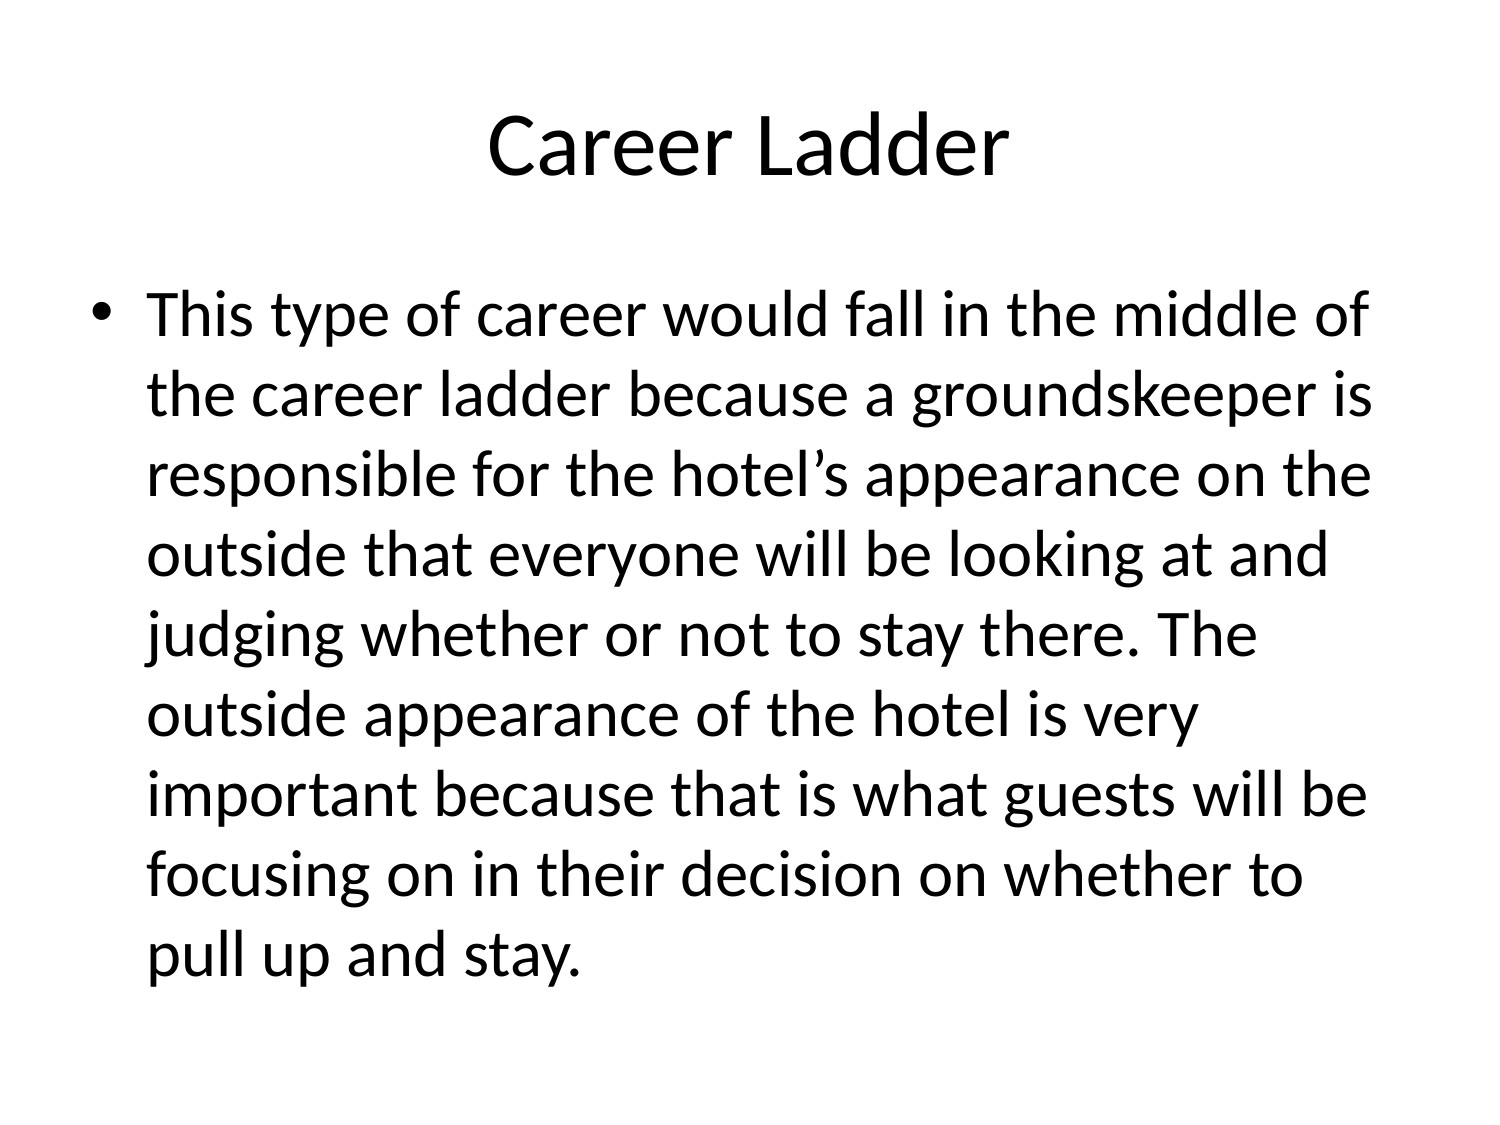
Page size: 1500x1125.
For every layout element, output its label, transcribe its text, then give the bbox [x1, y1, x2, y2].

list This type of career would fall in the middle of the career ladder because a groundskeeper is responsible for the hotel’s appearance on the outside that everyone will be looking at and judging whether or not to stay there. The outside appearance of the hotel is very important because that is what guests will be focusing on in their decision on whether to pull up and stay. [75, 262, 1425, 1005]
title Career Ladder [75, 45, 1425, 233]
